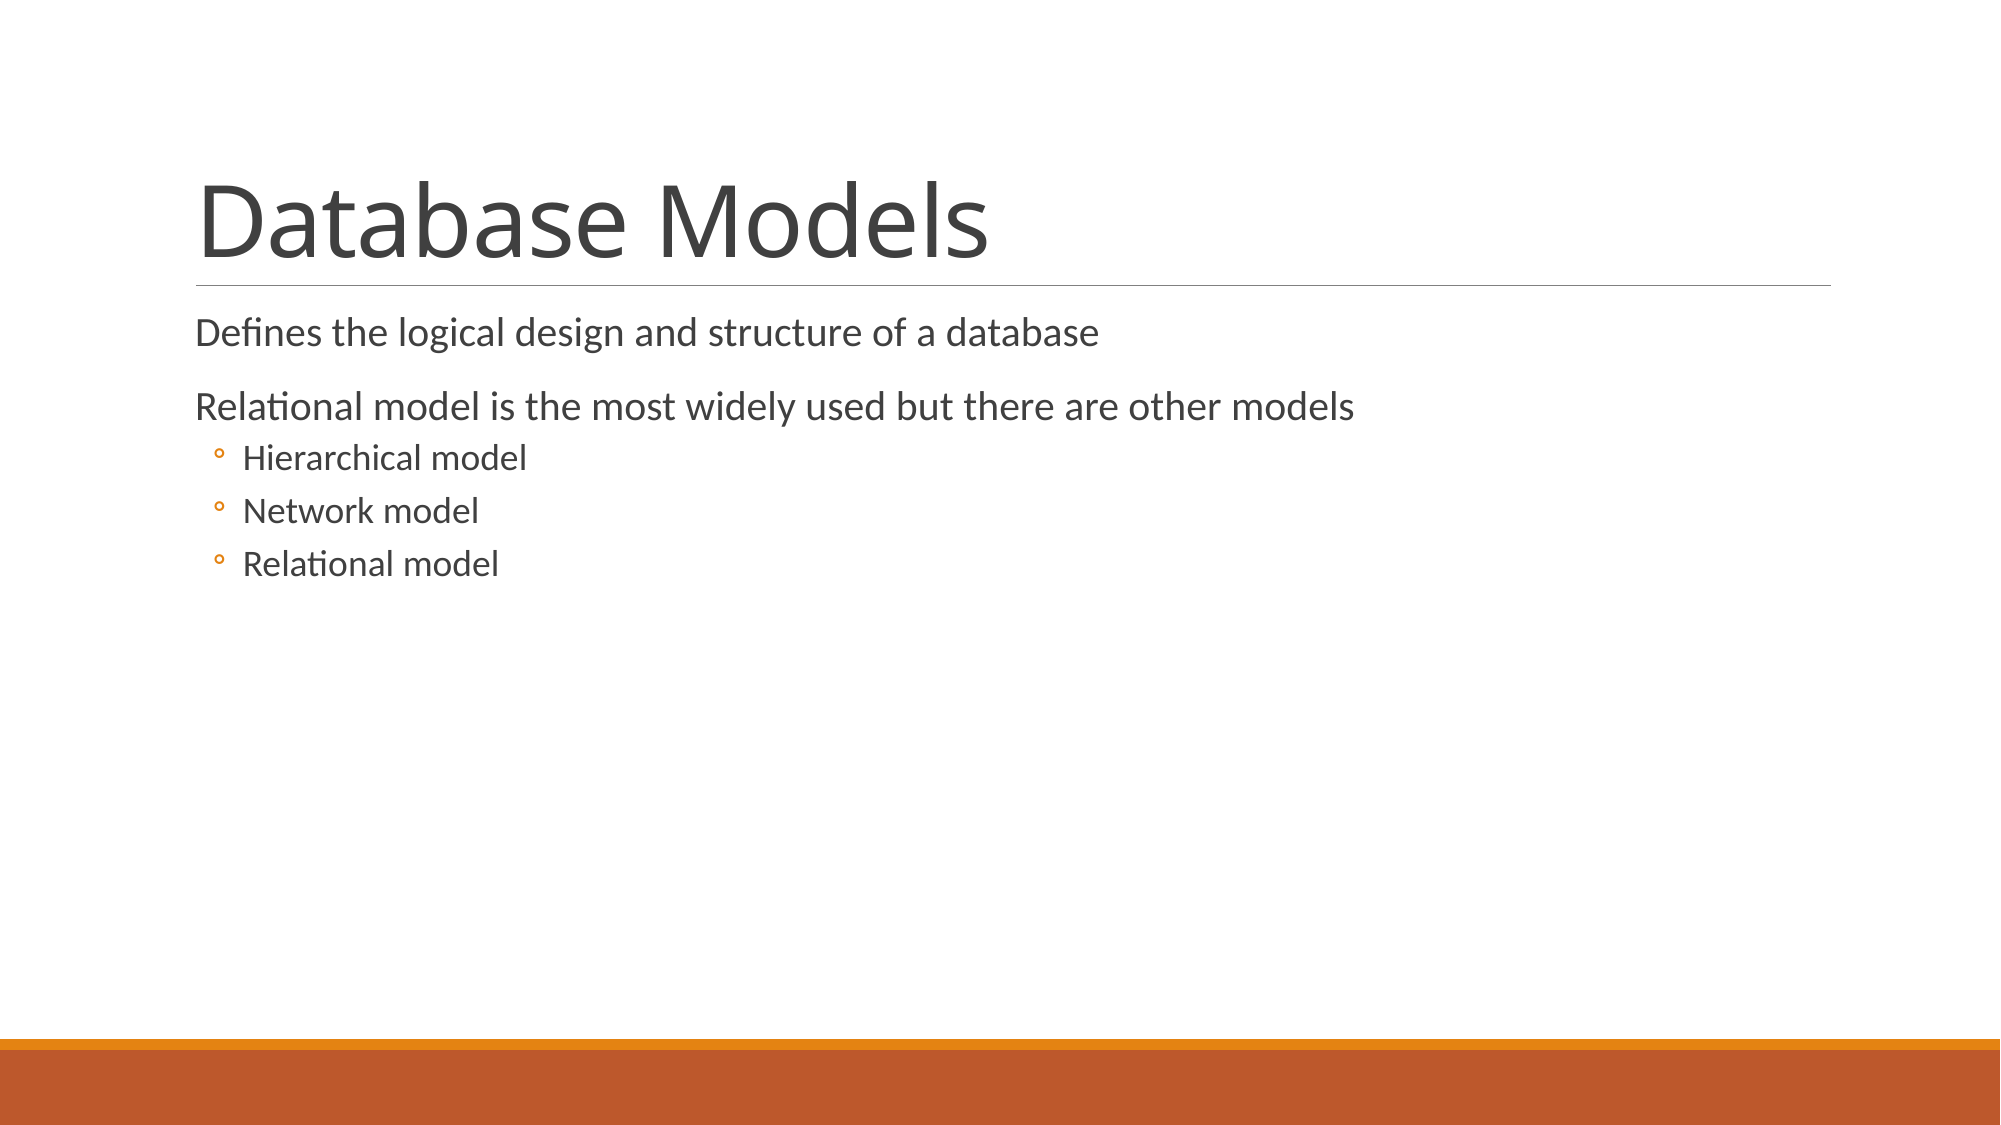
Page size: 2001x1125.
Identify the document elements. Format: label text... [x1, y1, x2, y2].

title Database Models [180, 47, 1830, 285]
list Defines the logical design and structure of a database Relational model is the most widely used but there are other models Hierarchical model Network model Relational model [180, 302, 1830, 963]
